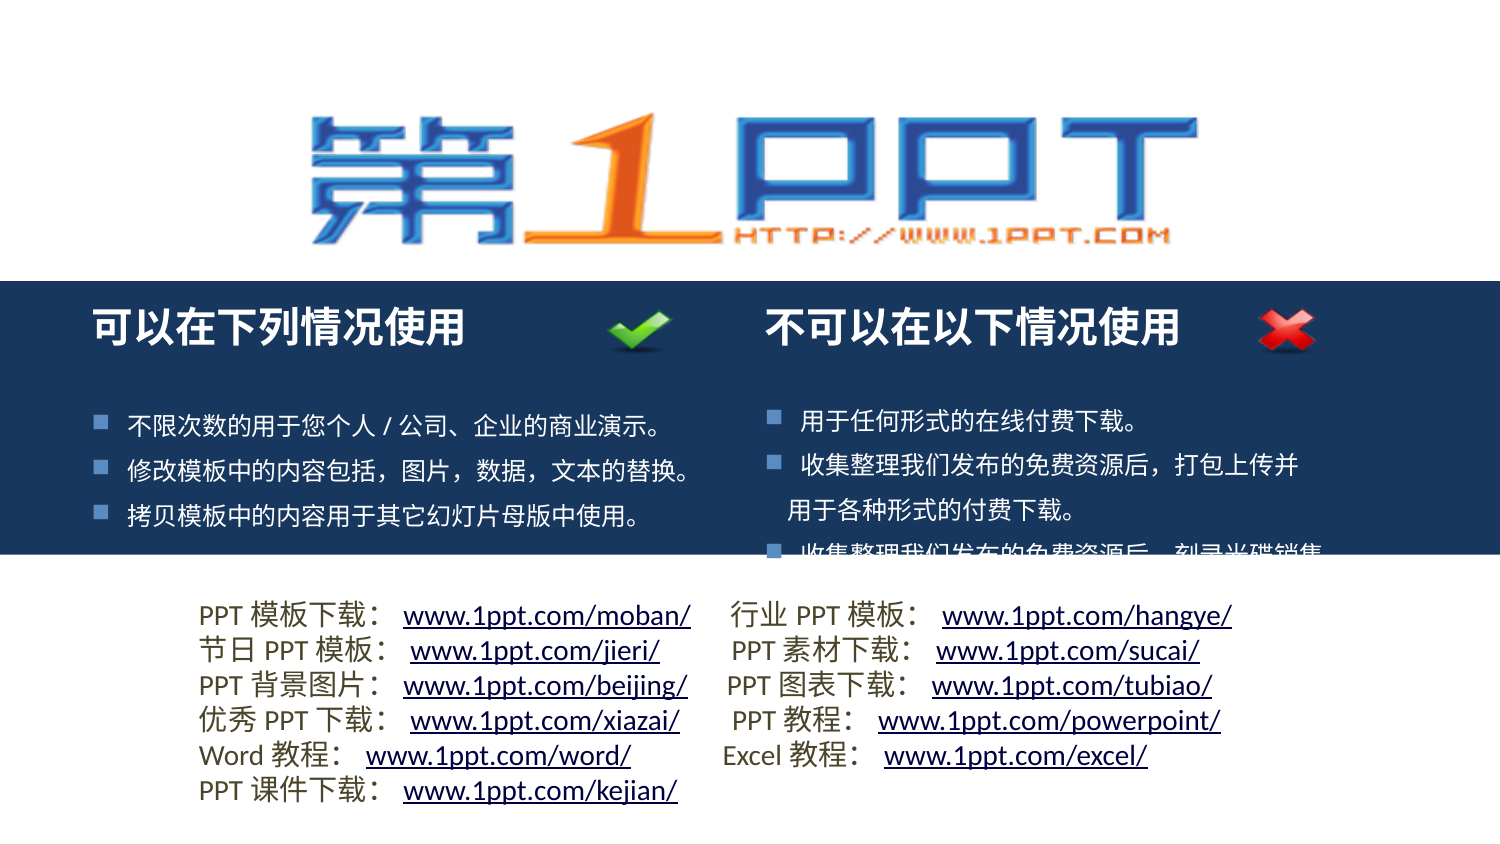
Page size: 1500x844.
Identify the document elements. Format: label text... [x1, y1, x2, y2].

text_box PPT模板下载：www.1ppt.com/moban/ 行业PPT模板：www.1ppt.com/hangye/ 节日PPT模板：www.1ppt.com/jieri/ PPT素材下载：www.1ppt.com/sucai/ PPT背景图片：www.1ppt.com/beijing/ PPT图表下载：www.1ppt.com/tubiao/ 优秀PPT下载：www.1ppt.com/xiazai/ PPT教程：www.1ppt.com/powerpoint/ Word教程：www.1ppt.com/word/ Excel教程：www.1ppt.com/excel/ PPT课件下载：www.1ppt.com/kejian/ [182, 555, 1492, 844]
text_box 可以在下列情况使用 不限次数的用于您个人/公司、企业的商业演示。 修改模板中的内容包括，图片，数据，文本的替换。 拷贝模板中的内容用于其它幻灯片母版中使用。 [76, 293, 750, 537]
text_box 不可以在以下情况使用 用于任何形式的在线付费下载。 收集整理我们发布的免费资源后，打包上传并 用于各种形式的付费下载。 收集整理我们发布的免费资源后，刻录光碟销售。 [750, 293, 1424, 537]
picture [134, 14, 1400, 355]
text_box [0, 281, 1500, 555]
